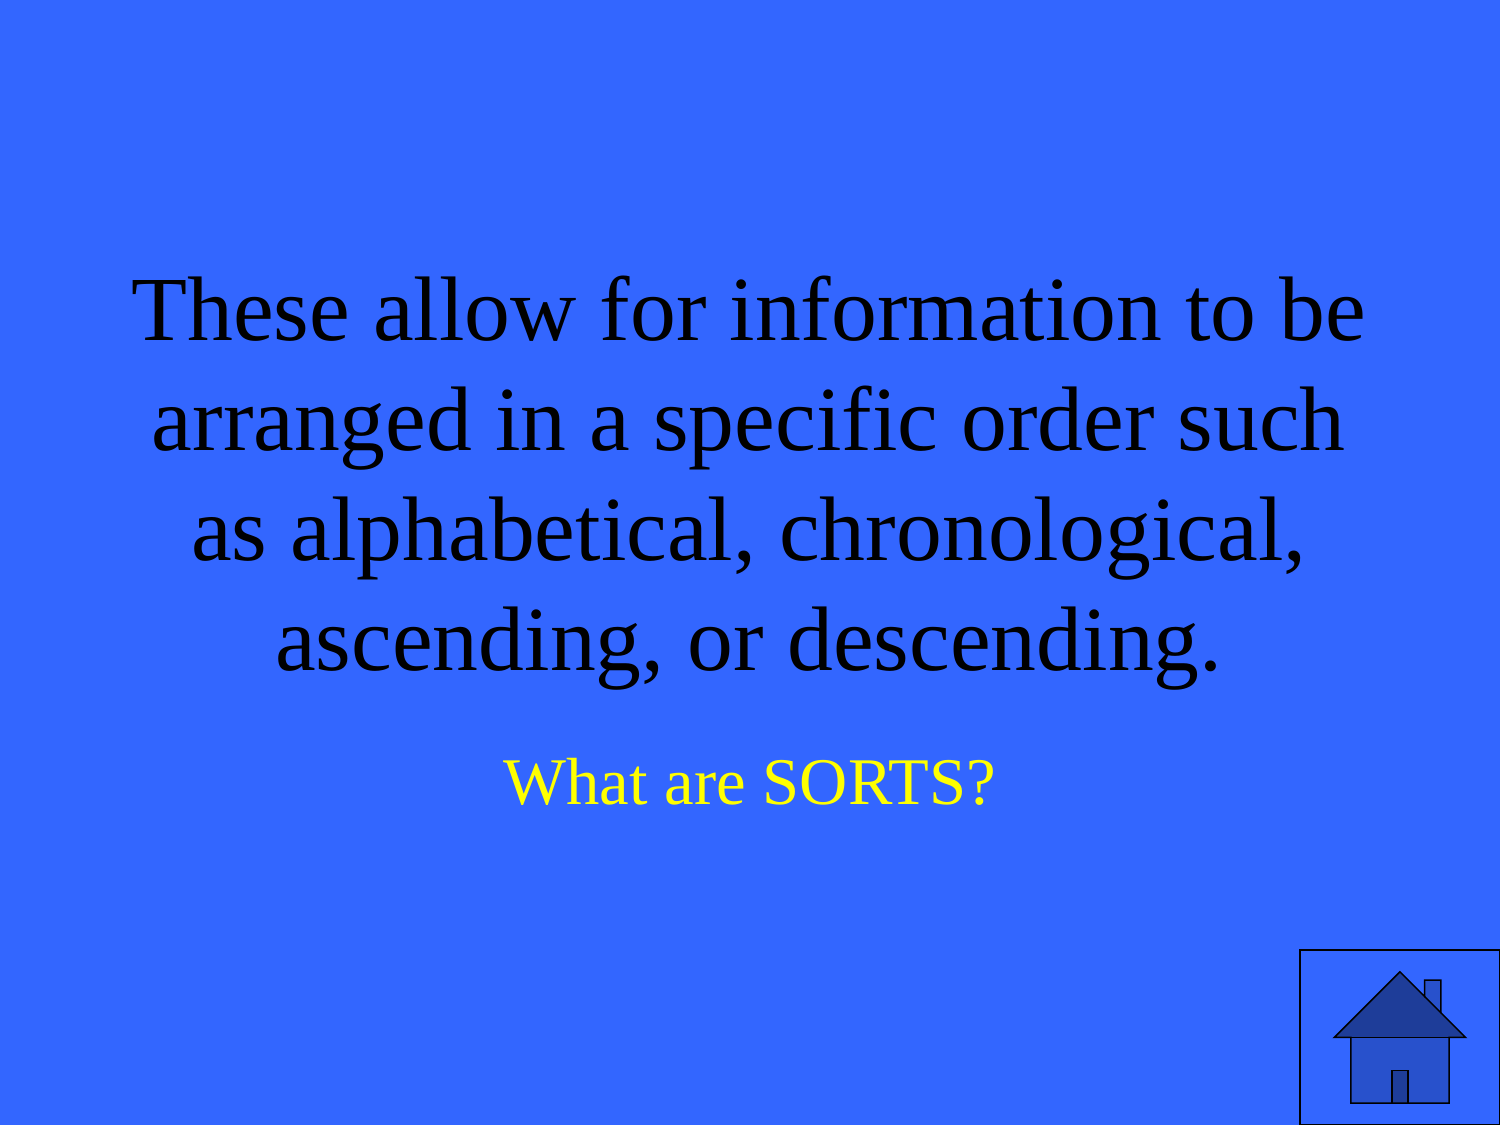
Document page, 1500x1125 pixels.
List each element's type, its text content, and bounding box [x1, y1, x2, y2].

subtitle What are SORTS? [224, 637, 1276, 926]
text_box [1299, 950, 1500, 1125]
title These allow for information to be arranged in a specific order such as alphabetical, chronological, ascending, or descending. [112, 374, 1388, 563]
